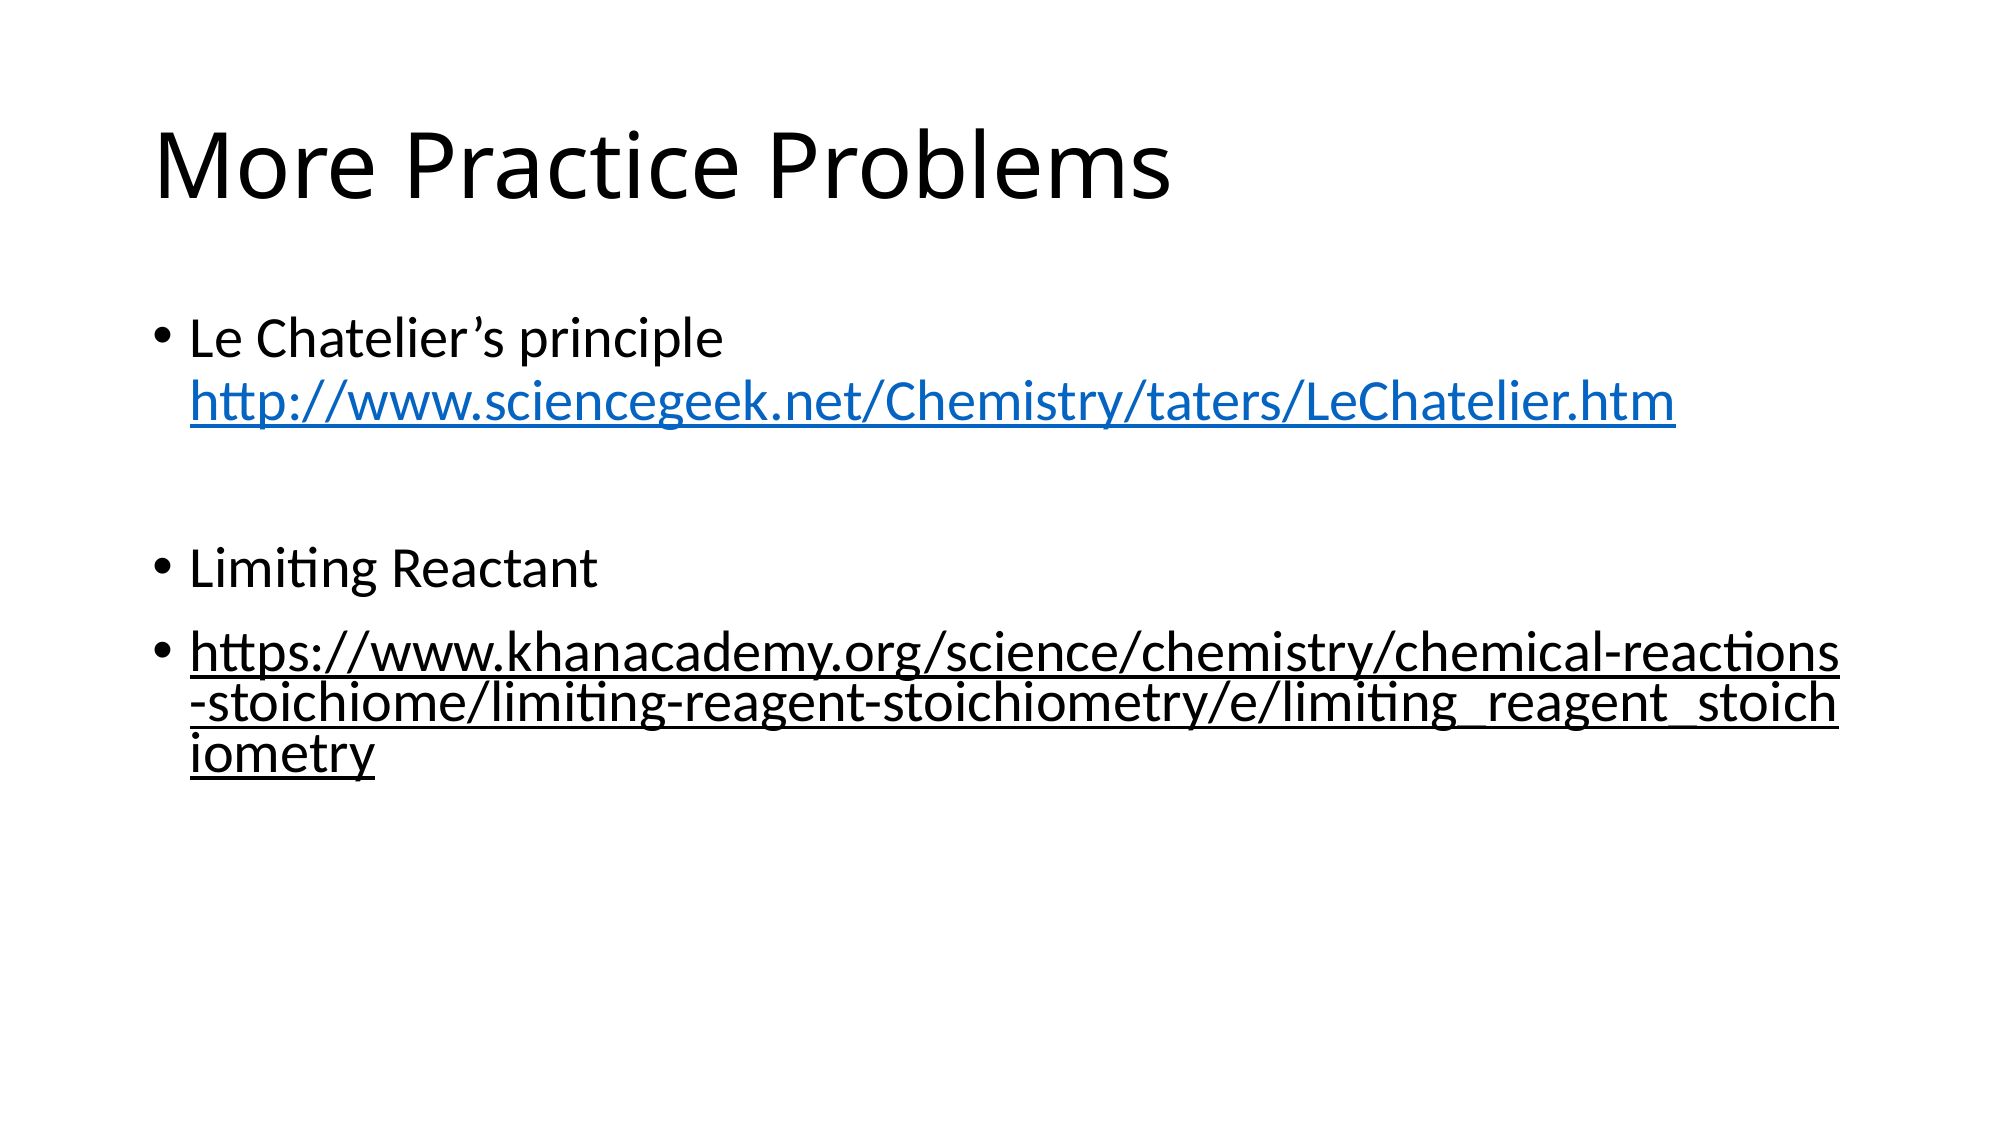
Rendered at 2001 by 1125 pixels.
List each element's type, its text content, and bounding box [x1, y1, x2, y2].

list Le Chatelier’s principle http://www.sciencegeek.net/Chemistry/taters/LeChatelier.htm Limiting Reactant https://www.khanacademy.org/science/chemistry/chemical-reactions-stoichiome/limiting-reagent-stoichiometry/e/limiting_reagent_stoichiometry [137, 299, 1863, 1014]
title More Practice Problems [137, 59, 1863, 278]
